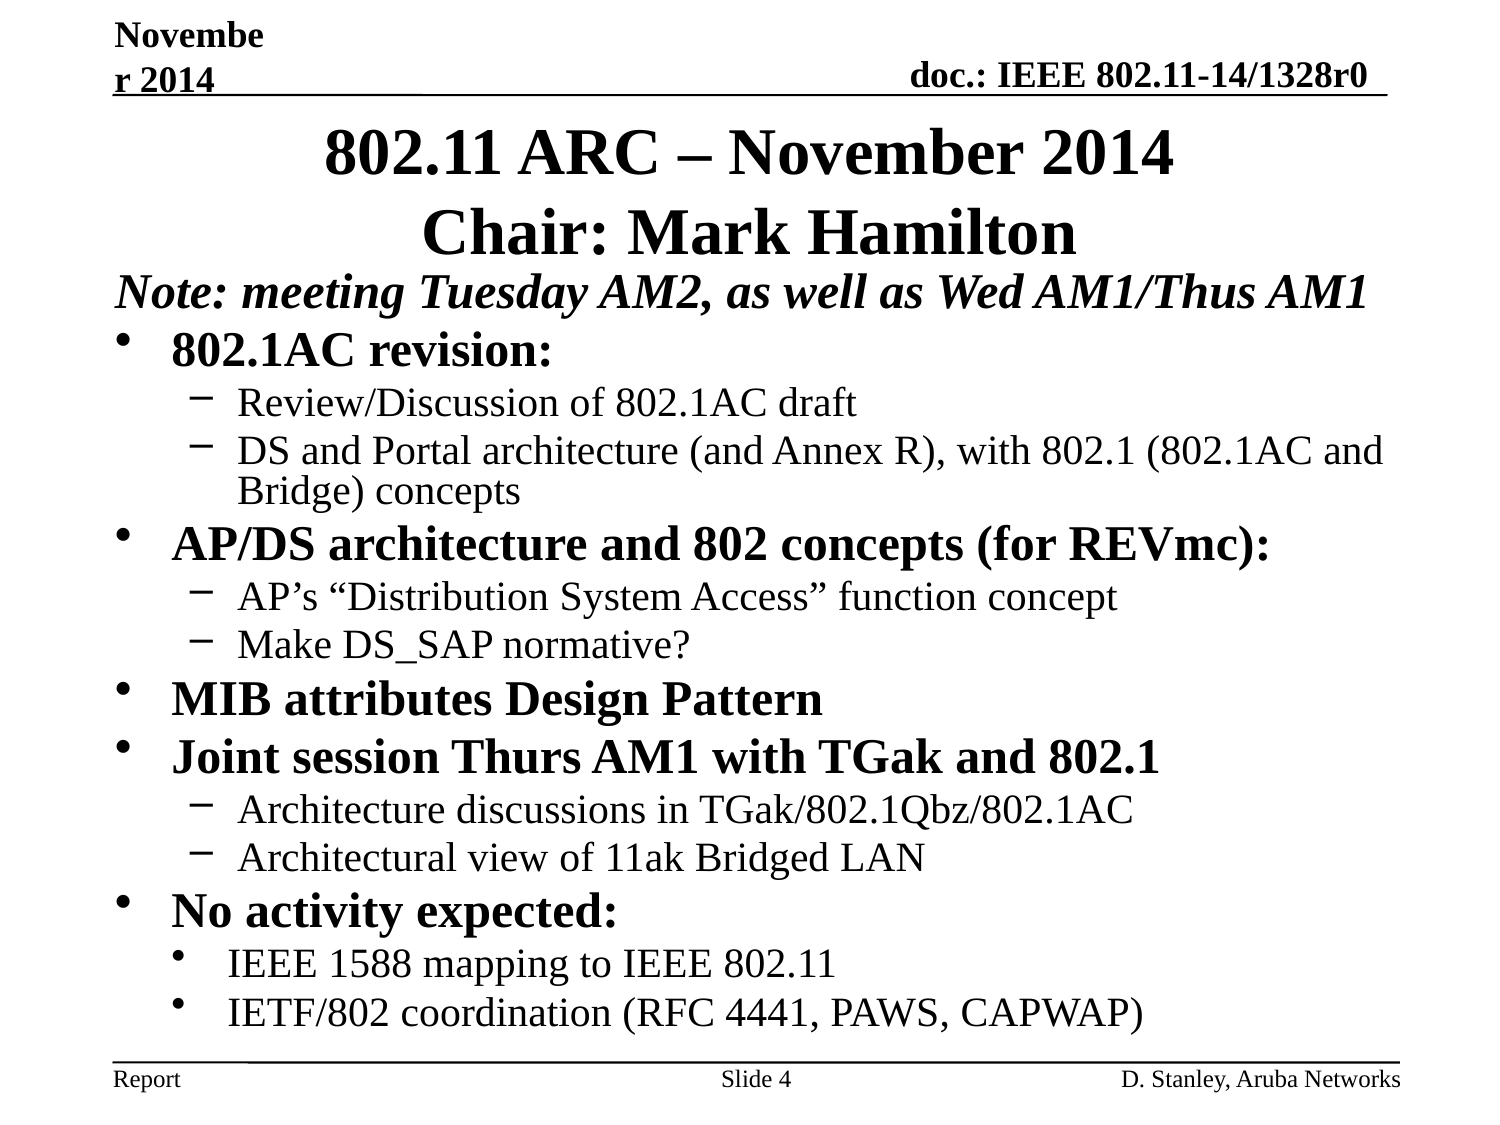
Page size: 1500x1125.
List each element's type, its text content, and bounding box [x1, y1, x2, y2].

slide_number Slide 4 [712, 1062, 800, 1093]
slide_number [114, 54, 274, 100]
footer D. Stanley, Aruba Networks [1110, 1062, 1402, 1093]
title 802.11 ARC – November 2014 Chair: Mark Hamilton [112, 137, 1388, 238]
list Note: meeting Tuesday AM2, as well as Wed AM1/Thus AM1 802.1AC revision: Review/Discussion of 802.1AC draft DS and Portal architecture (and Annex R), with 802.1 (802.1AC and Bridge) concepts AP/DS architecture and 802 concepts (for REVmc): AP’s “Distribution System Access” function concept Make DS_SAP normative? MIB attributes Design Pattern Joint session Thurs AM1 with TGak and 802.1 Architecture discussions in TGak/802.1Qbz/802.1AC Architectural view of 11ak Bridged LAN No activity expected: IEEE 1588 mapping to IEEE 802.11 IETF/802 coordination (RFC 4441, PAWS, CAPWAP) [99, 262, 1463, 1050]
